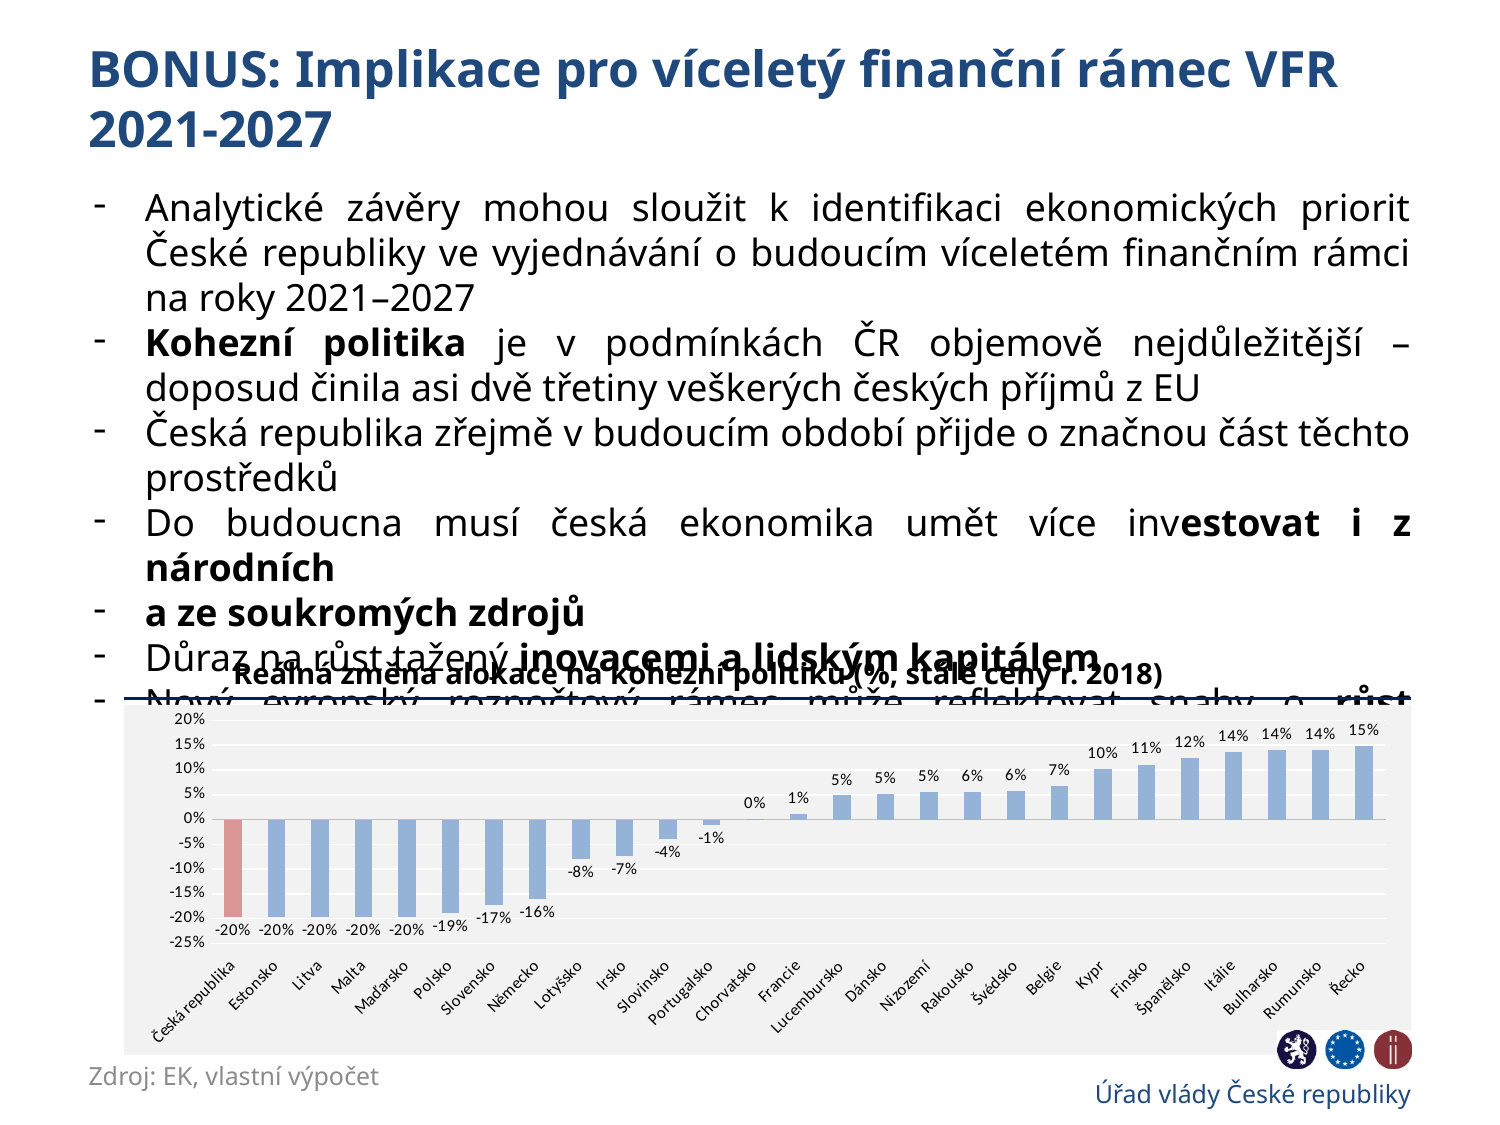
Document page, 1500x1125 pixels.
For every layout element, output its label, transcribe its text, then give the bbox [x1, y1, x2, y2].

title BONUS: Implikace pro víceletý finanční rámec VFR 2021-2027 [88, 4, 1412, 184]
chart [123, 704, 1412, 1055]
text_box Analytické závěry mohou sloužit k identifikaci ekonomických priorit České republiky ve vyjednávání o budoucím víceletém finančním rámci na roky 2021–2027 Kohezní politika je v podmínkách ČR objemově nejdůležitější – doposud činila asi dvě třetiny veškerých českých příjmů z EU Česká republika zřejmě v budoucím období přijde o značnou část těchto prostředků Do budoucna musí česká ekonomika umět více investovat i z národních a ze soukromých zdrojů Důraz na růst tažený inovacemi a lidským kapitálem Nový evropský rozpočtový rámec může reflektovat snahy o růst efektivnosti využití jemu svěřených prostředků [88, 184, 1412, 748]
text_box Úřad vlády České republiky [1140, 1078, 1412, 1109]
text_box Reálná změna alokace na kohezní politiku (%, stálé ceny r. 2018) [218, 648, 1314, 697]
picture [1277, 1030, 1412, 1070]
footer Zdroj: EK, vlastní výpočet [88, 748, 1140, 1125]
